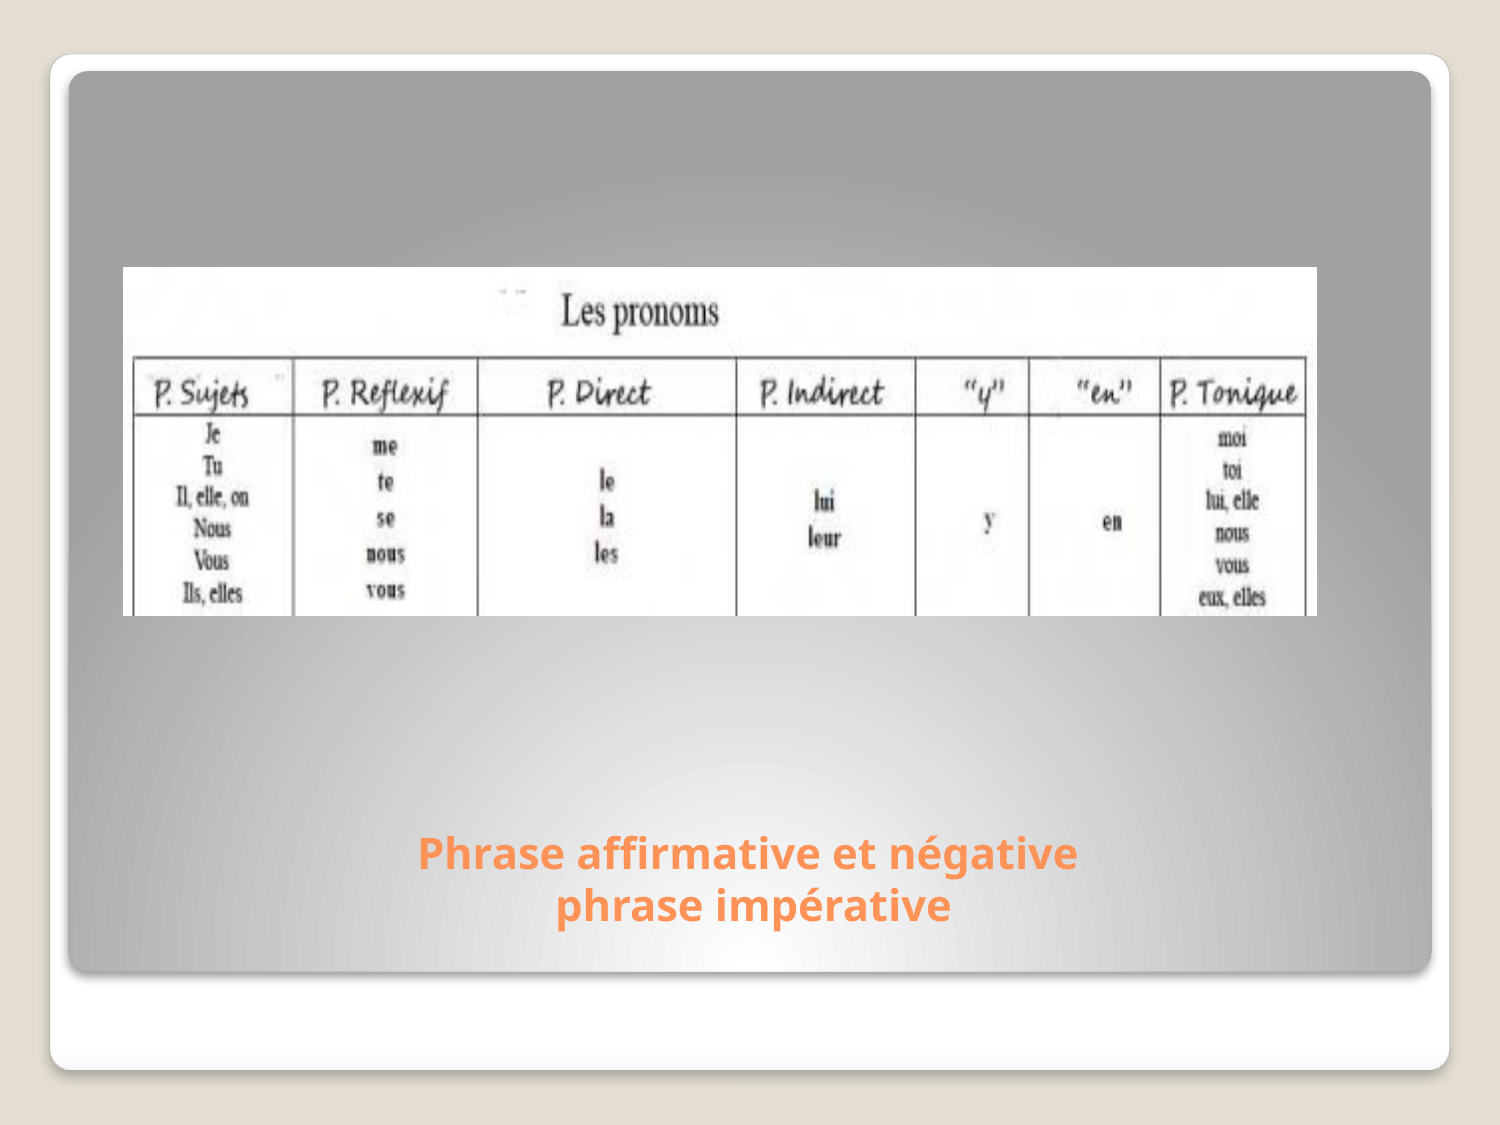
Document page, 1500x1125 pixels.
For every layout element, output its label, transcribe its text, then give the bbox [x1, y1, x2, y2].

title Phrase affirmative et négative phrase impérative [82, 817, 1425, 990]
picture [123, 266, 1318, 616]
text_box [10, 0, 365, 92]
